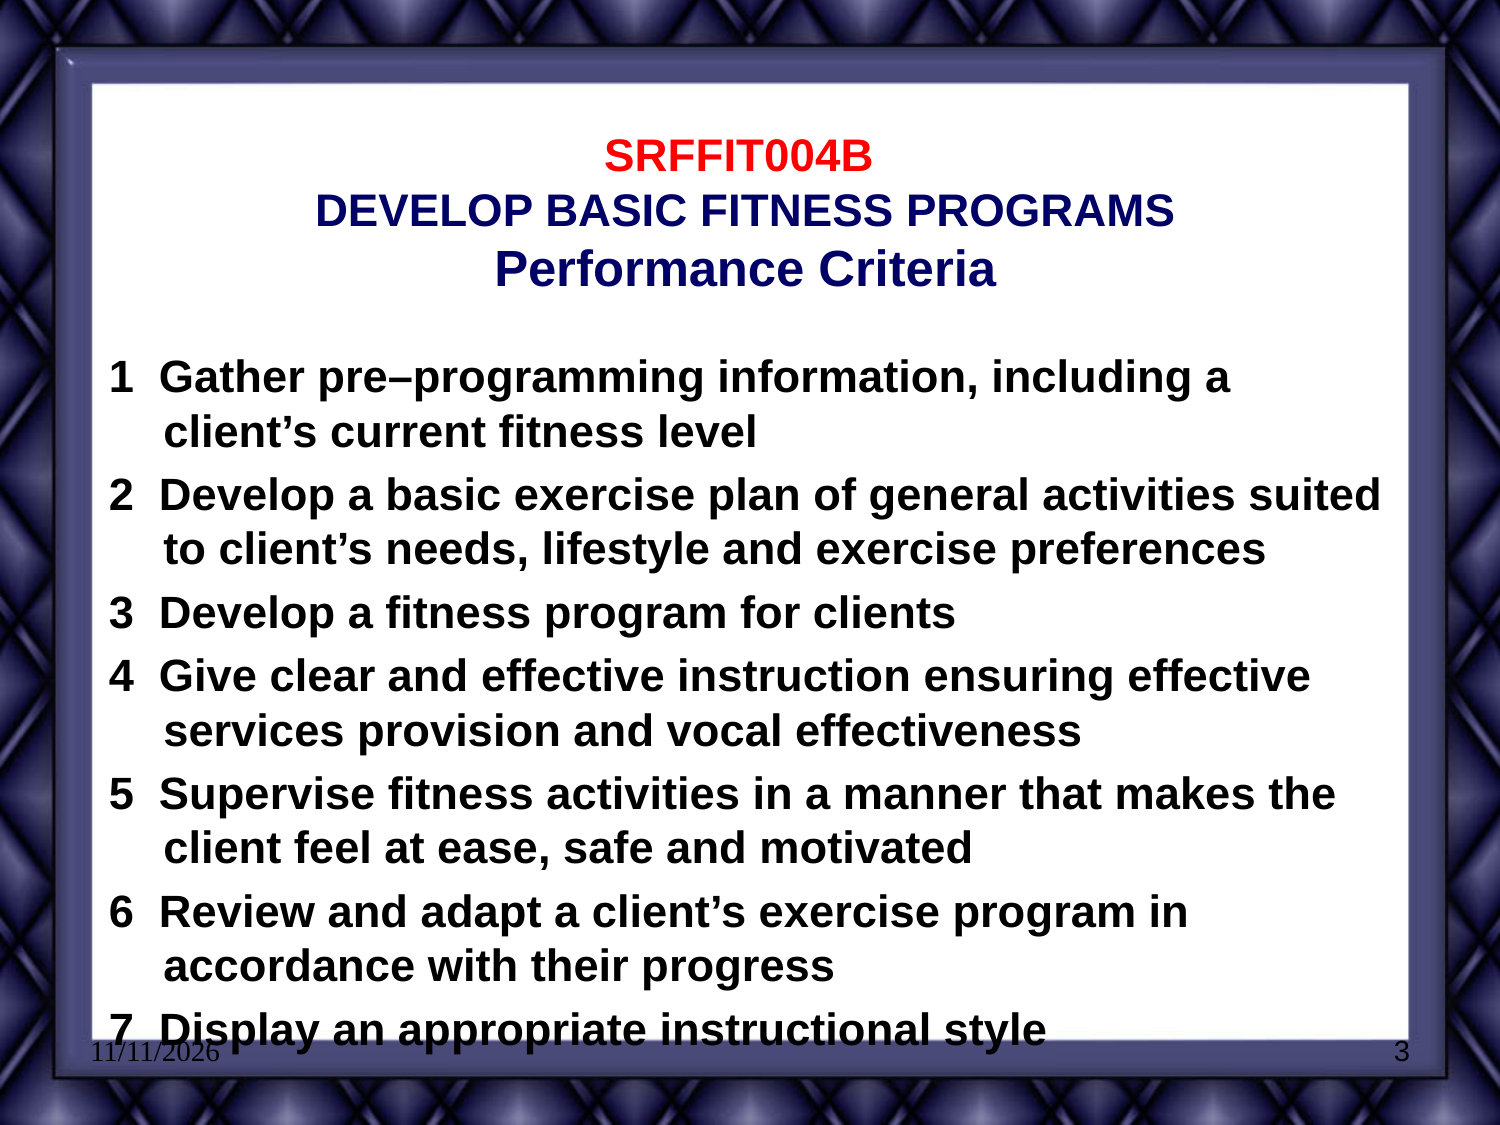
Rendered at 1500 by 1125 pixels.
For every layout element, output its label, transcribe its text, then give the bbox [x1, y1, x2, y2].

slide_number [74, 1024, 426, 1103]
title SRFFIT004B DEVELOP BASIC FITNESS PROGRAMS Performance Criteria [70, 116, 1421, 305]
list 1 Gather pre–programming information, including a client’s current fitness level 2 Develop a basic exercise plan of general activities suited to client’s needs, lifestyle and exercise preferences 3 Develop a fitness program for clients 4 Give clear and effective instruction ensuring effective services provision and vocal effectiveness 5 Supervise fitness activities in a manner that makes the client feel at ease, safe and motivated 6 Review and adapt a client’s exercise program in accordance with their progress 7 Display an appropriate instructional style [93, 339, 1409, 1083]
picture [0, 0, 1500, 1125]
slide_number 3 [1074, 1024, 1426, 1103]
